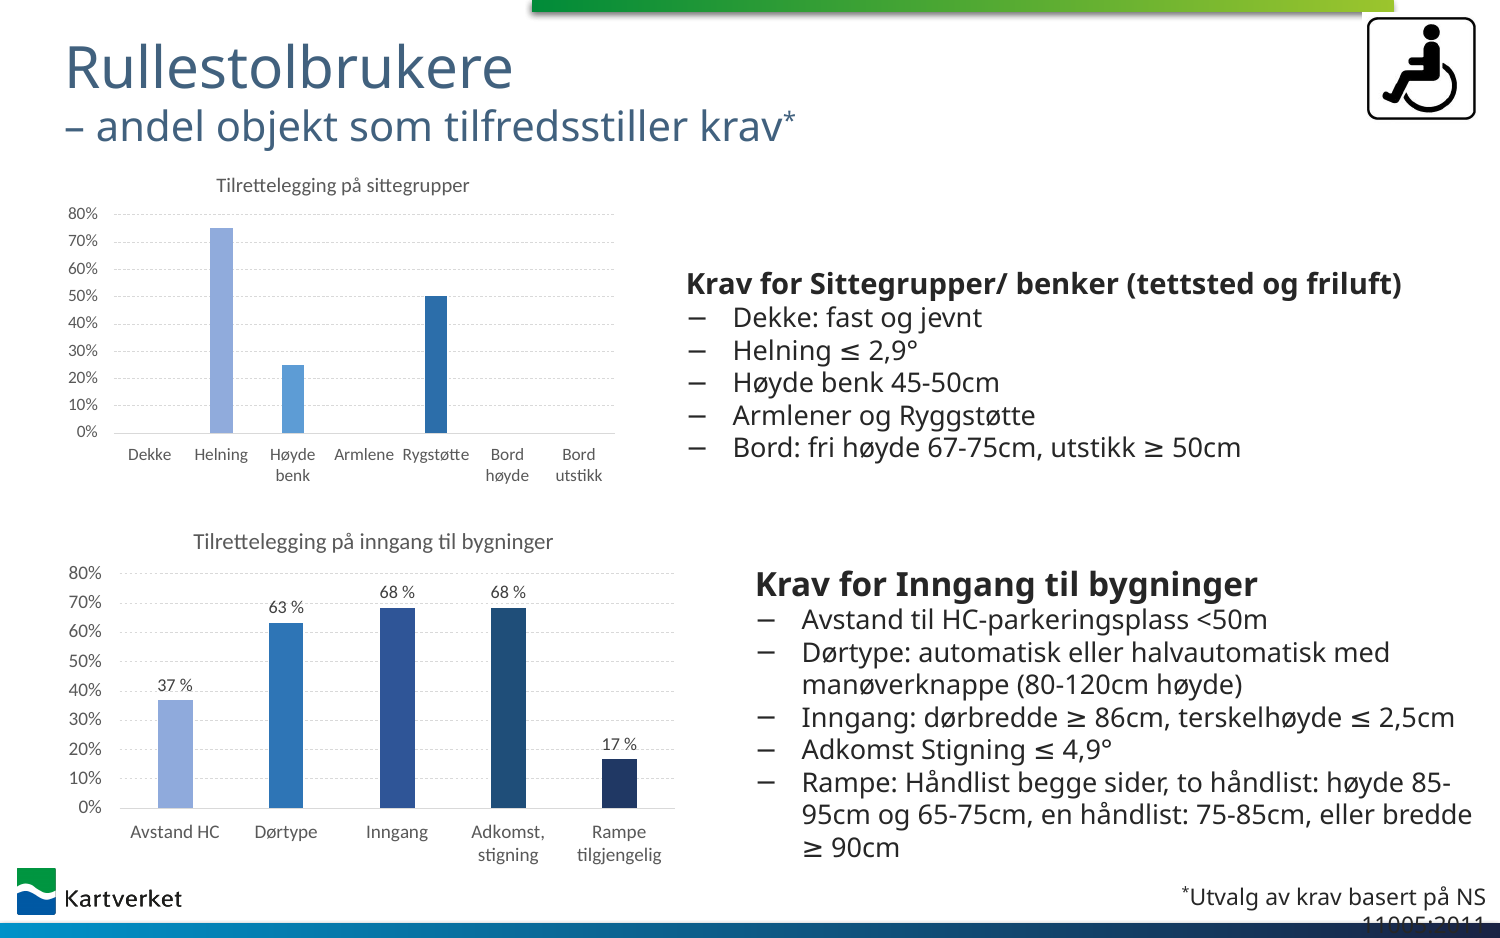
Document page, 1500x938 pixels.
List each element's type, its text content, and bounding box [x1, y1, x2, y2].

picture [1362, 12, 1481, 126]
text_box *Utvalg av krav basert på NS 11005:2011 [1068, 873, 1500, 938]
picture [62, 166, 625, 492]
text_box Krav for Sittegrupper/ benker (tettsted og friluft) Dekke: fast og jevnt Helning ≤ 2,9° Høyde benk 45-50cm Armlener og Ryggstøtte Bord: fri høyde 67-75cm, utstikk ≥ 50cm [670, 258, 1418, 471]
text_box Krav for Inngang til bygninger Avstand til HC-parkeringsplass <50m Dørtype: automatisk eller halvautomatisk med manøverknappe (80-120cm høyde) Inngang: dørbredde ≥ 86cm, terskelhøyde ≤ 2,5cm Adkomst Stigning ≤ 4,9° Rampe: Håndlist begge sider, to håndlist: høyde 85-95cm og 65-75cm, en håndlist: 75-85cm, eller bredde ≥ 90cm [740, 555, 1491, 870]
picture [62, 520, 686, 874]
text_box Rullestolbrukere – andel objekt som tilfredsstiller krav* [49, 25, 1431, 158]
